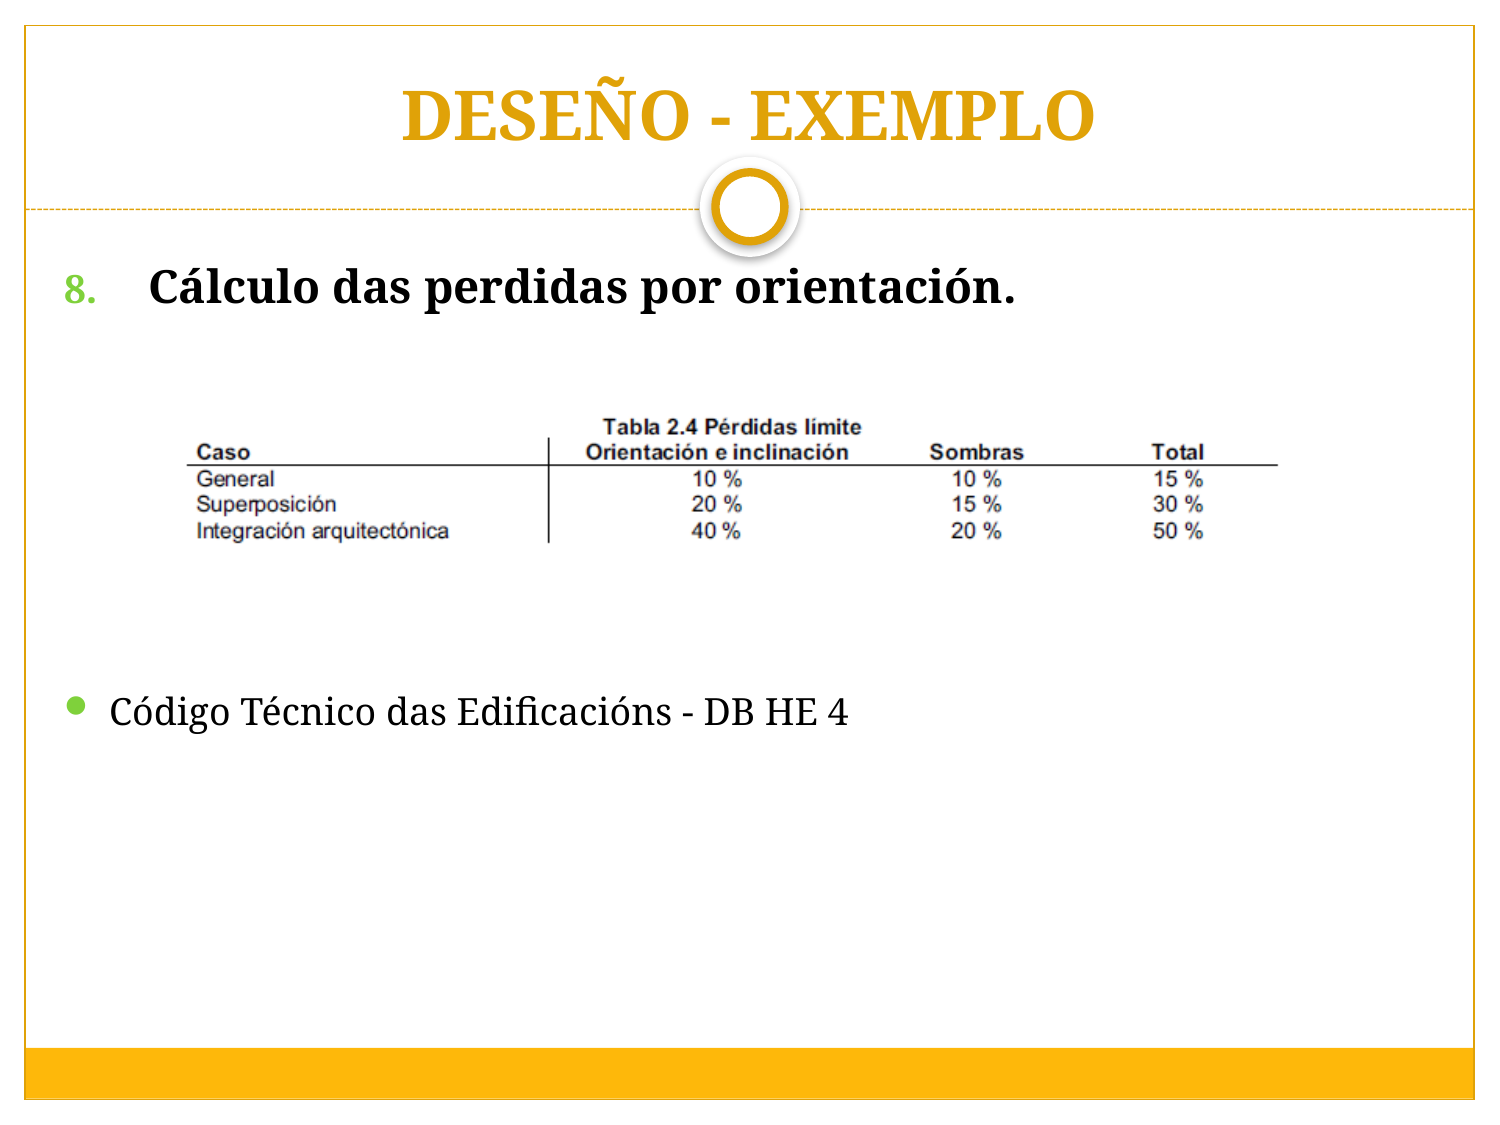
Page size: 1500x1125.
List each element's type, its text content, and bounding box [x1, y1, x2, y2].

list Cálculo das perdidas por orientación. Código Técnico das Edificacións - DB HE 4 [49, 250, 1445, 1001]
picture [159, 408, 1312, 571]
title DESEÑO - EXEMPLO [49, 37, 1450, 162]
